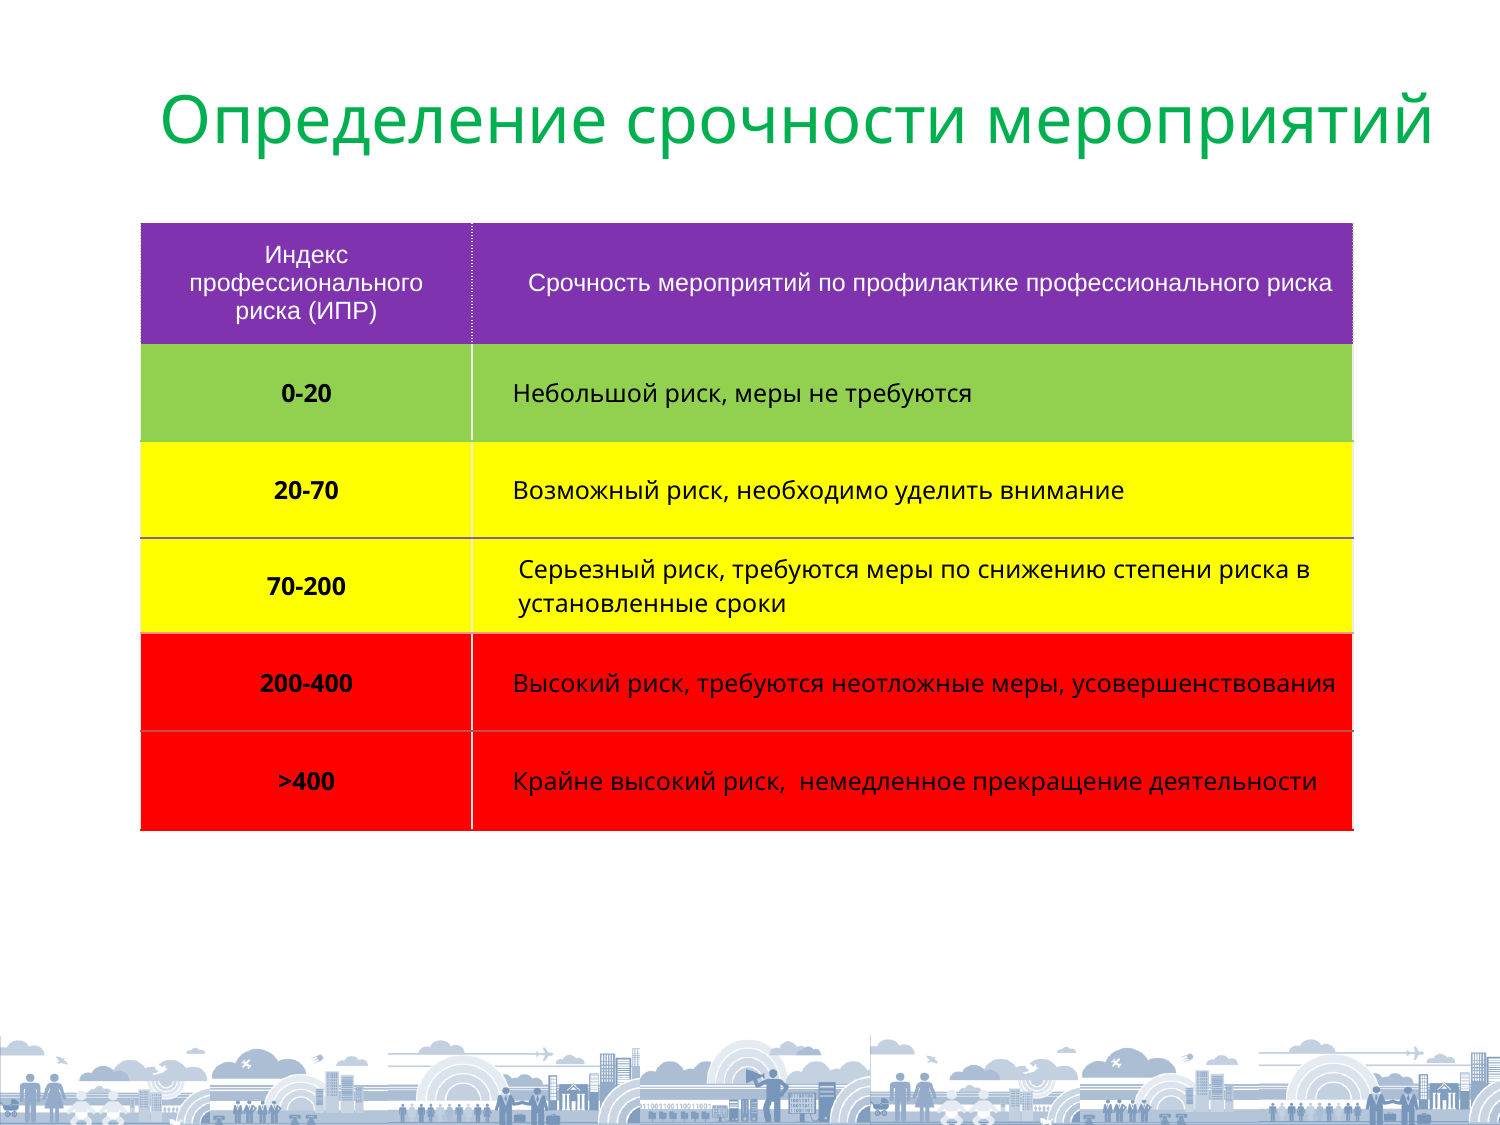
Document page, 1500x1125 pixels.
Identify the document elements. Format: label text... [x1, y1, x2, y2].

table_header Индекс профессионального риска (ИПР) [141, 223, 472, 344]
table_cell Крайне высокий риск, немедленное прекращение деятельности [473, 732, 1352, 829]
table_cell 70-200 [141, 539, 471, 632]
table_cell Возможный риск, необходимо уделить внимание [473, 442, 1352, 537]
table_header Срочность мероприятий по профилактике профессионального риска [472, 223, 1353, 344]
table_cell 0-20 [141, 344, 471, 440]
title Определение срочности мероприятий [108, 70, 1488, 165]
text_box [0, 1035, 1500, 1125]
table_cell 20-70 [141, 442, 471, 537]
table_cell Высокий риск, требуются неотложные меры, усовершенствования [473, 634, 1352, 730]
table_cell Небольшой риск, меры не требуются [473, 344, 1352, 440]
table_cell >400 [141, 732, 471, 829]
table_cell 200-400 [141, 634, 471, 730]
table_cell Серьезный риск, требуются меры по снижению степени риска в установленные сроки [473, 539, 1352, 632]
